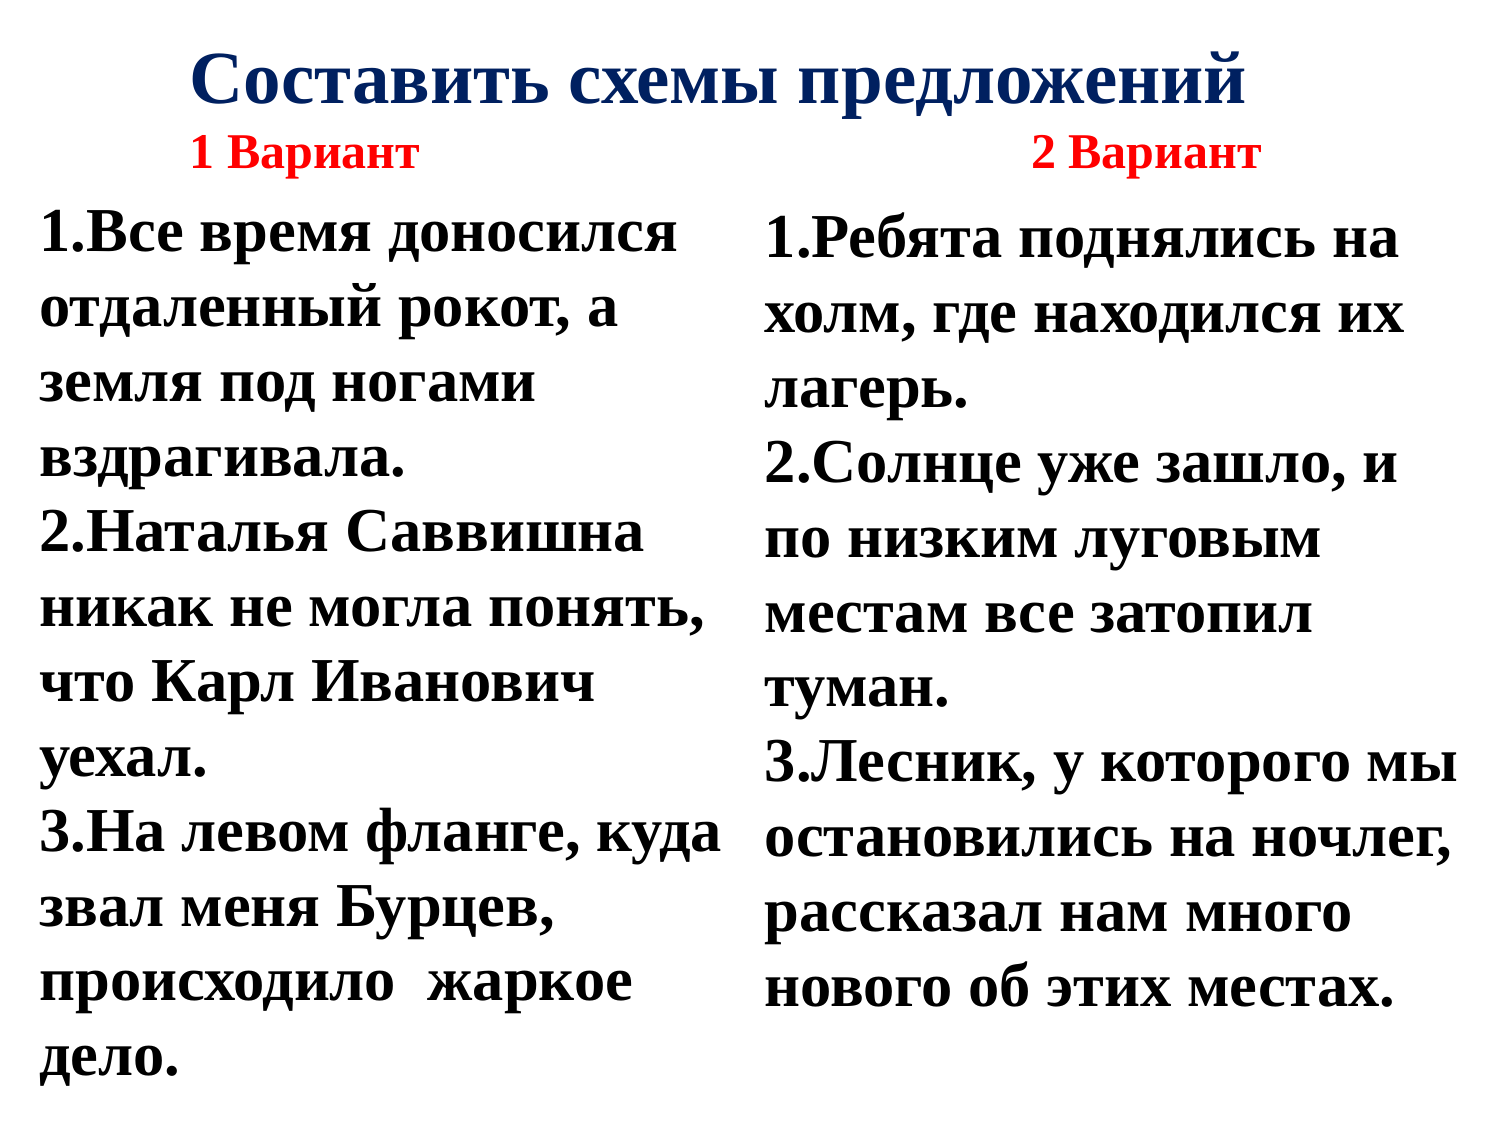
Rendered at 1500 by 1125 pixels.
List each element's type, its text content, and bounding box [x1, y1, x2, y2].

text_box 1.Все время доносился отдаленный рокот, а земля под ногами вздрагивала. 2.Наталья Саввишна никак не могла понять, что Карл Иванович уехал. 3.На левом фланге, куда звал меня Бурцев, происходило жаркое дело. [24, 181, 763, 1096]
text_box Составить схемы предложений 1 Вариант 2 Вариант [174, 20, 1400, 186]
text_box 1.Ребята поднялись на холм, где находился их лагерь. 2.Солнце уже зашло, и по низким луговым местам все затопил туман. 3.Лесник, у которого мы остановились на ночлег, рассказал нам много нового об этих местах. [749, 187, 1488, 1102]
